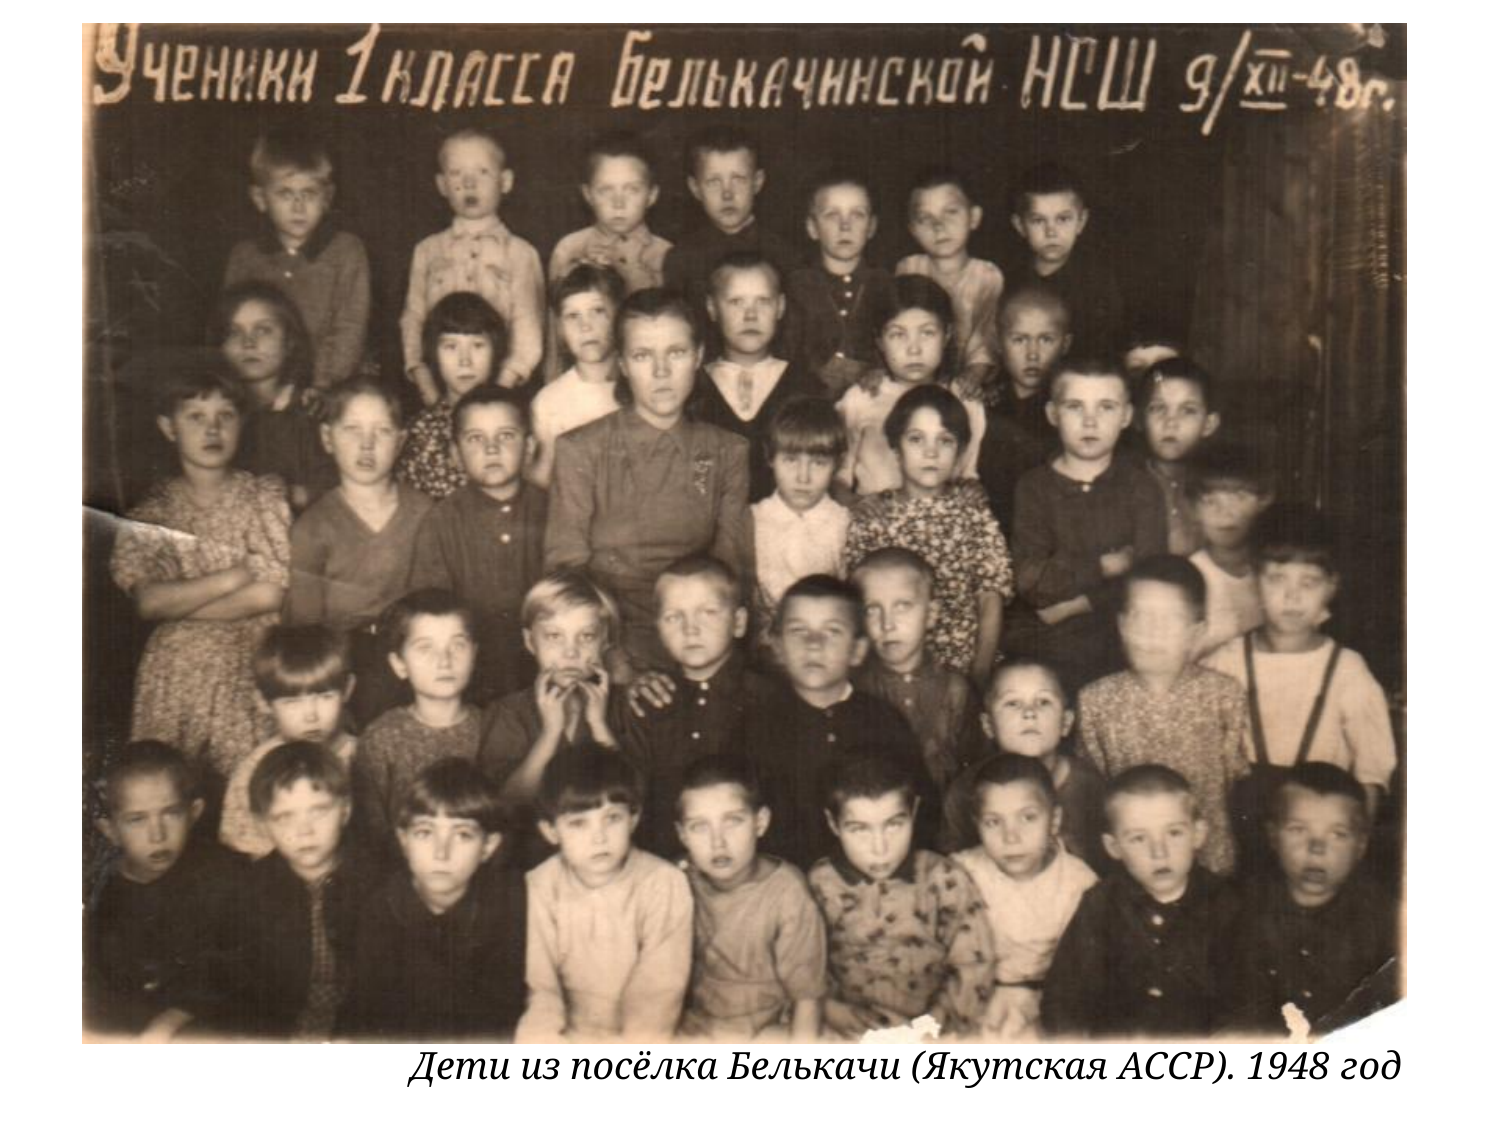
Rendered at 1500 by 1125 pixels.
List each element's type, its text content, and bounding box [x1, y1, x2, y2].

text_box Дети из посёлка Белькачи (Якутская АССР). 1948 год [82, 1034, 1418, 1095]
picture [81, 23, 1407, 1045]
